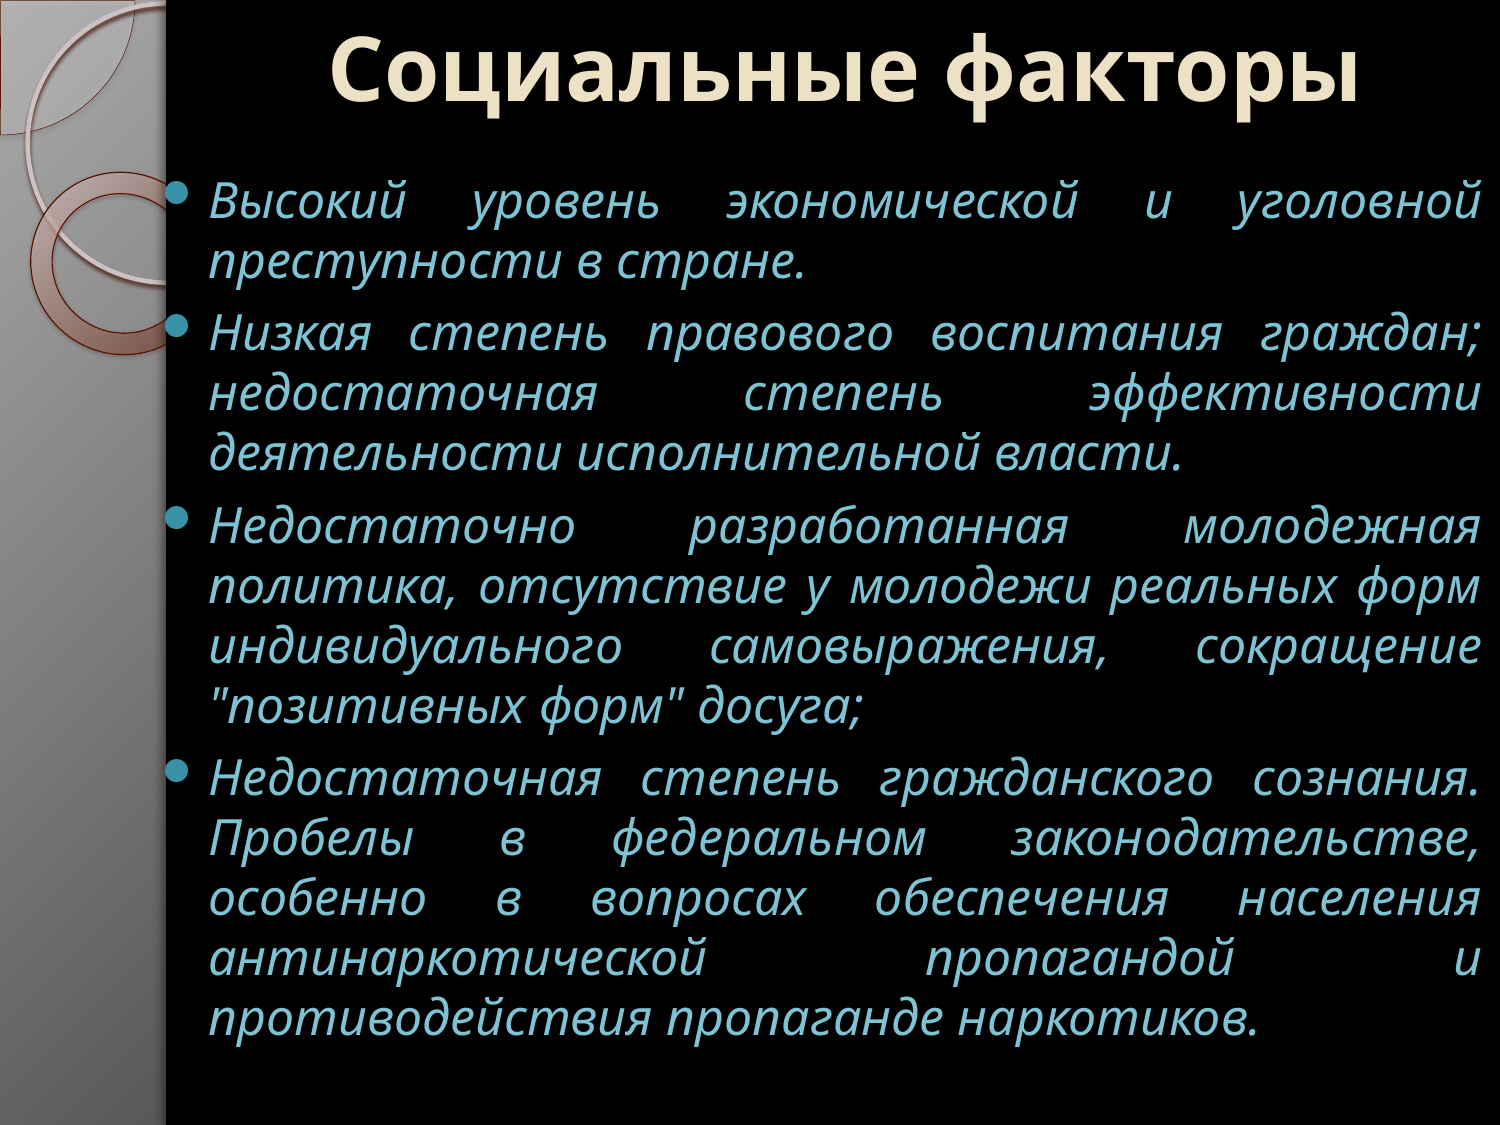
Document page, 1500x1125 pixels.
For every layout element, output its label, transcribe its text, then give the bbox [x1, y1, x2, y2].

list Высокий уровень экономической и уголовной преступности в стране. Низкая степень правового воспитания граждан; недостаточная степень эффективности деятельности исполнительной власти. Недостаточно разработанная молодежная политика, отсутствие у молодежи реальных форм индивидуального самовыражения, сокращение "позитивных форм" досуга; Недостаточная степень гражданского сознания. Пробелы в федеральном законодательстве, особенно в вопросах обеспечения населения антинаркотической пропагандой и противодействия пропаганде наркотиков. [133, 160, 1498, 1125]
title Социальные факторы [230, 0, 1461, 160]
